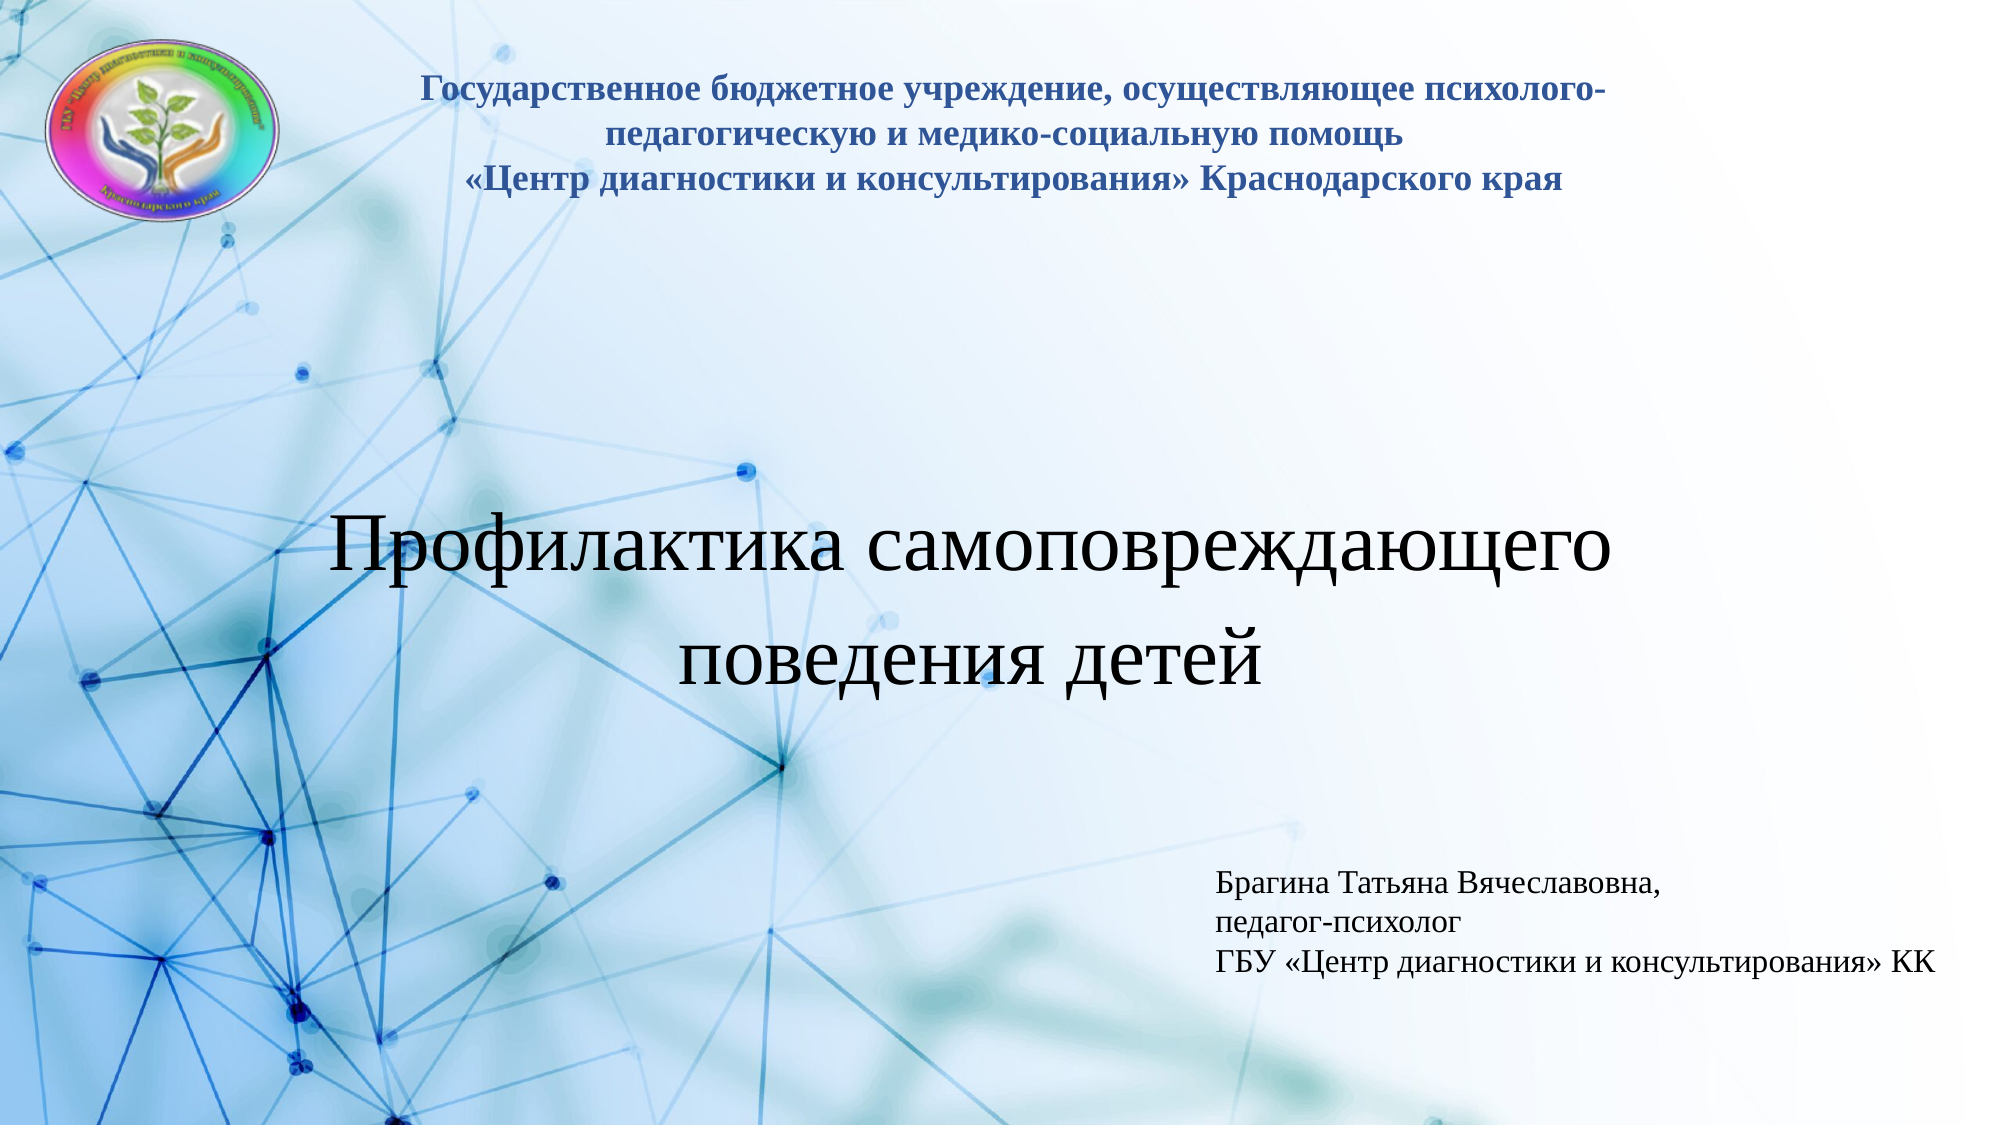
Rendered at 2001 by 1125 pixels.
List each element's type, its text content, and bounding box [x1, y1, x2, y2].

picture [0, 0, 2001, 1125]
text_box Брагина Татьяна Вячеславовна, педагог-психолог ГБУ «Центр диагностики и консультирования» КК [1200, 852, 1969, 987]
text_box Государственное бюджетное учреждение, осуществляющее психолого-педагогическую и медико-социальную помощь «Центр диагностики и консультирования» Краснодарского края [335, 56, 1723, 206]
title Профилактика самоповреждающего поведения детей [162, 392, 1781, 809]
